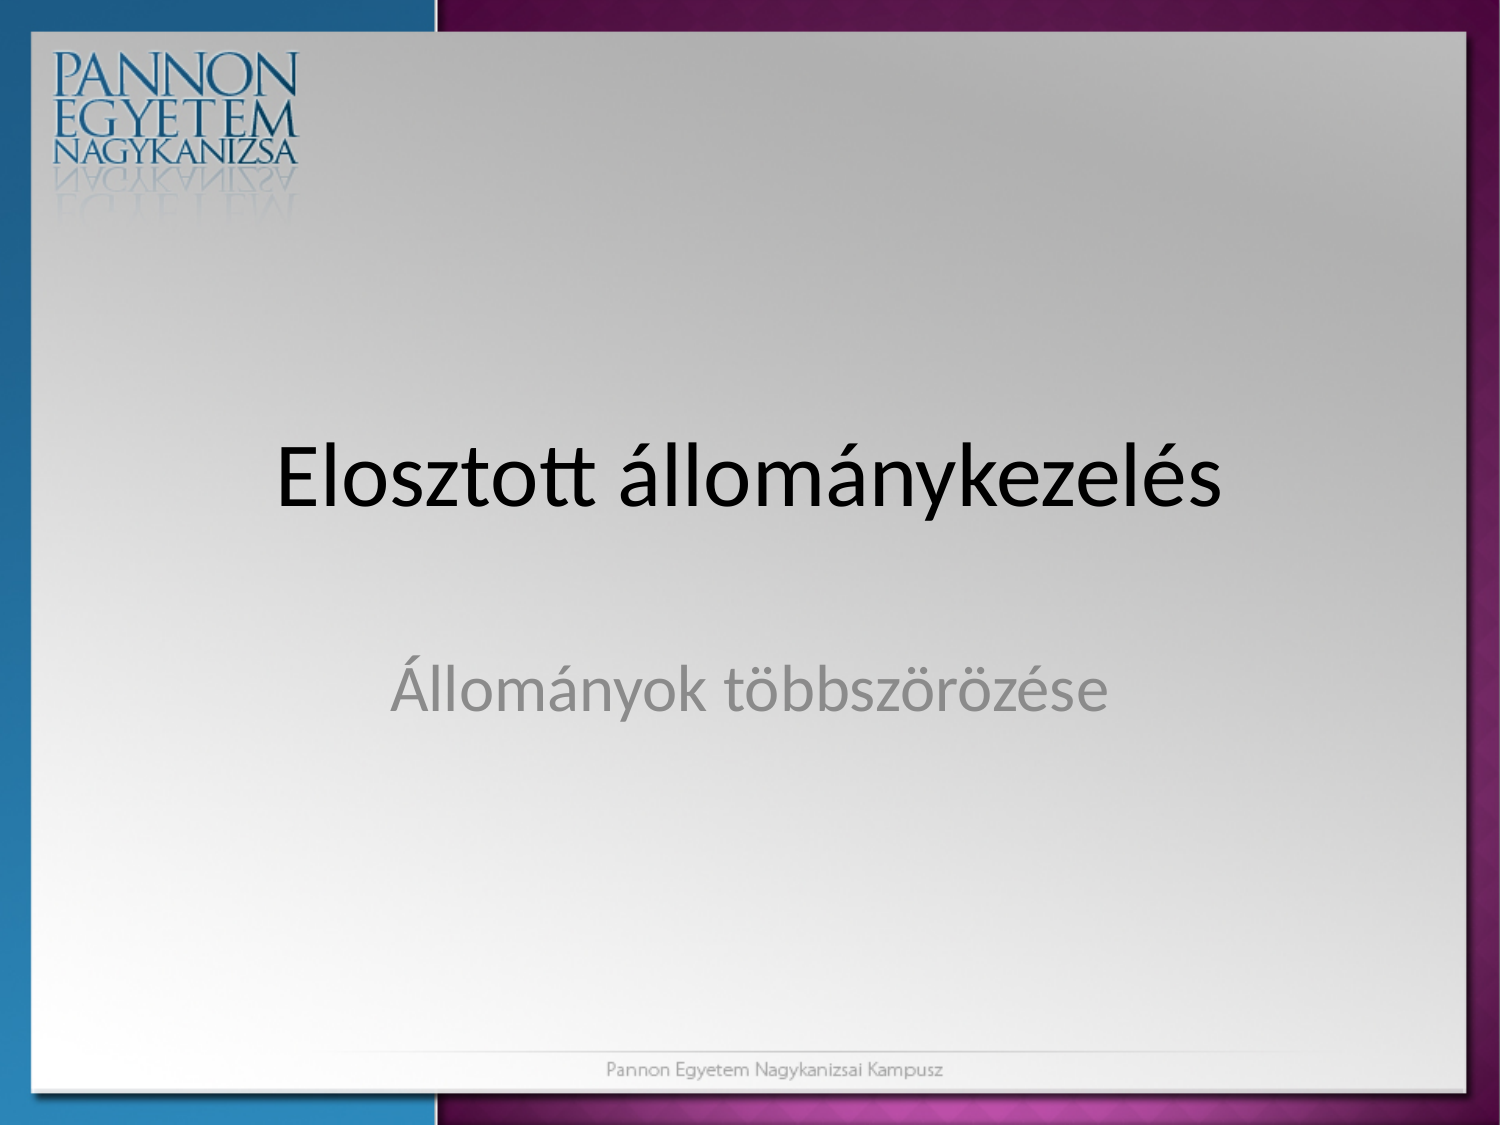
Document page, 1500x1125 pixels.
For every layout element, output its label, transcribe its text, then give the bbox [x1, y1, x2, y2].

title Elosztott állománykezelés [112, 349, 1388, 591]
subtitle Állományok többszörözése [225, 637, 1275, 925]
picture [0, 0, 1500, 1125]
